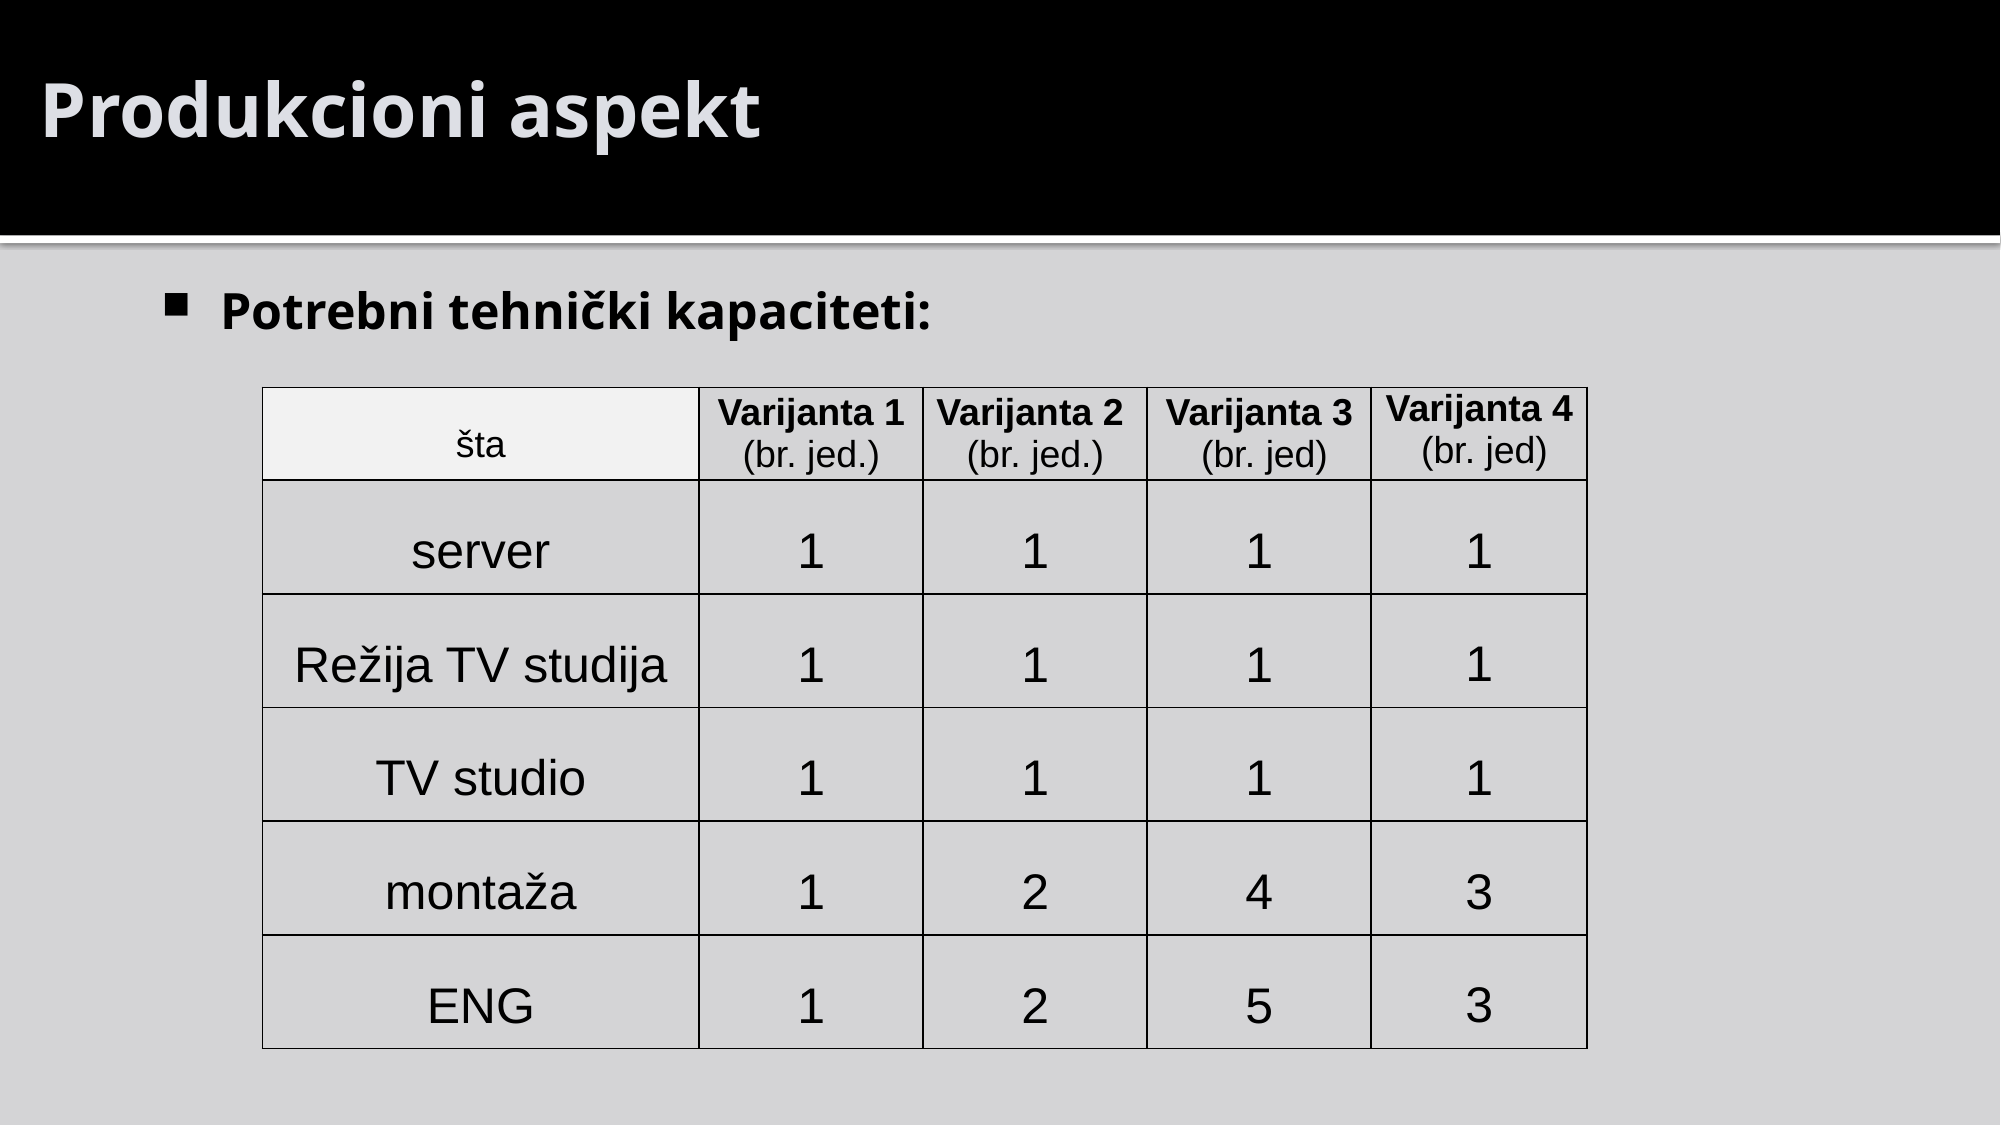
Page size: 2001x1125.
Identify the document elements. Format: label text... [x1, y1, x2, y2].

table_cell 2 [924, 936, 1146, 1048]
table_cell 1 [924, 481, 1146, 593]
table_header Varijanta 2 (br. jed.) [924, 388, 1146, 479]
table_cell 1 [1148, 481, 1370, 593]
table_cell 1 [1372, 708, 1586, 820]
table_cell 1 [700, 936, 922, 1048]
table_cell 1 [1372, 481, 1586, 593]
table_cell 1 [1372, 595, 1586, 707]
list Potrebni tehnički kapaciteti: [50, 237, 1913, 1125]
table_header Varijanta 3 (br. jed) [1148, 388, 1370, 479]
table_cell 5 [1148, 936, 1370, 1048]
table_cell 1 [700, 481, 922, 593]
table_cell 3 [1372, 936, 1586, 1048]
table_cell 1 [924, 595, 1146, 707]
table_cell 1 [1148, 595, 1370, 707]
table_cell 1 [700, 595, 922, 707]
table_cell TV studio [263, 708, 698, 820]
table_cell server [263, 481, 698, 593]
table_header šta [263, 388, 698, 479]
table_cell 1 [924, 708, 1146, 820]
table_header Varijanta 4 (br. jed) [1372, 388, 1586, 479]
text_box Produkcioni aspekt [24, 62, 1663, 200]
table_cell 1 [700, 822, 922, 934]
table_cell Režija TV studija [263, 595, 698, 707]
table_cell 1 [1148, 708, 1370, 820]
table_cell ENG [263, 936, 698, 1048]
table_header Varijanta 1 (br. jed.) [700, 388, 922, 479]
table_cell 1 [700, 708, 922, 820]
table_cell 4 [1148, 822, 1370, 934]
table_cell 3 [1372, 822, 1586, 934]
table_cell montaža [263, 822, 698, 934]
table_cell 2 [924, 822, 1146, 934]
